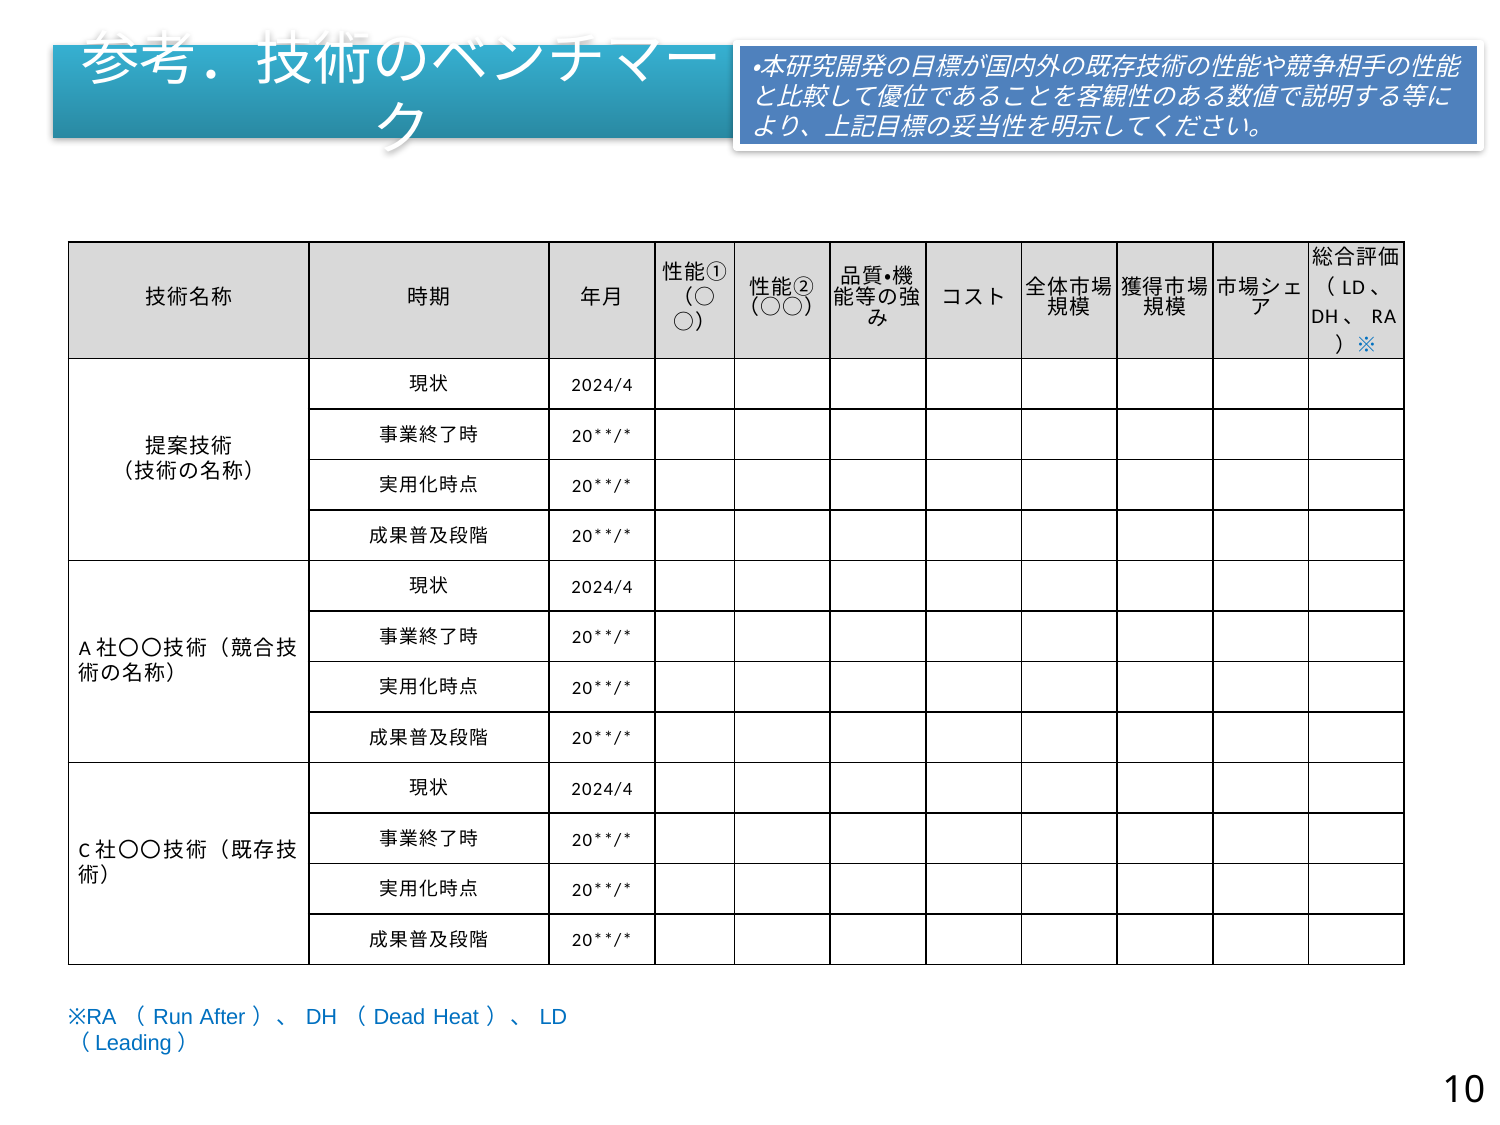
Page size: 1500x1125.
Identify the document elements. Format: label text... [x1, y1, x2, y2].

table_cell [1214, 662, 1308, 711]
table_cell [1022, 612, 1116, 661]
table_cell [735, 511, 829, 560]
table_cell [1022, 460, 1116, 509]
table_cell [927, 359, 1021, 408]
text_box ・本研究開発の目標が国内外の既存技術の性能や競争相手の性能と比較して優位であることを客観性のある数値で説明する等により、上記目標の妥当性を明示してください。 [733, 40, 1484, 151]
table_cell [927, 460, 1021, 509]
table_cell 成果普及段階 [310, 915, 548, 964]
table_cell [1214, 864, 1308, 913]
table_cell [927, 763, 1021, 812]
table_cell 現状 [310, 763, 548, 812]
table_cell [1118, 763, 1212, 812]
table_cell [927, 713, 1021, 762]
table_header 全体市場規模 [1022, 243, 1116, 358]
table_cell [1022, 915, 1116, 964]
table_cell [1309, 915, 1403, 964]
table_cell [735, 612, 829, 661]
table_cell [656, 460, 734, 509]
table_cell [656, 915, 734, 964]
text_box 10 [1397, 1071, 1486, 1110]
table_cell 現状 [310, 359, 548, 408]
table_cell 2024/4 [550, 359, 654, 408]
table_cell [735, 814, 829, 863]
table_cell 現状 [310, 561, 548, 610]
table_cell [831, 763, 925, 812]
table_cell [735, 915, 829, 964]
table_cell [831, 460, 925, 509]
table_cell [1309, 359, 1403, 408]
table_cell 2024/4 [550, 561, 654, 610]
table_cell [1214, 511, 1308, 560]
table_cell [1214, 460, 1308, 509]
table_header 品質・機能等の強み [831, 243, 925, 358]
table_cell [831, 511, 925, 560]
table_cell [1118, 662, 1212, 711]
table_cell [1118, 359, 1212, 408]
table_cell [1309, 410, 1403, 459]
table_cell [1118, 612, 1212, 661]
table_cell [656, 814, 734, 863]
table_header 獲得市場規模 [1118, 243, 1212, 358]
table_cell [1022, 713, 1116, 762]
table_cell 事業終了時 [310, 410, 548, 459]
table_cell [1214, 915, 1308, 964]
table_cell [1309, 763, 1403, 812]
table_cell [1022, 763, 1116, 812]
table_cell 事業終了時 [310, 612, 548, 661]
table_cell [735, 359, 829, 408]
table_header 性能① （○○） [656, 243, 734, 358]
table_header 総合評価（LD、DH、RA）※ [1309, 243, 1403, 358]
table_cell [1022, 814, 1116, 863]
table_cell 2024/4 [550, 763, 654, 812]
table_cell [831, 814, 925, 863]
table_cell 20**/* [550, 814, 654, 863]
table_cell [656, 662, 734, 711]
table_cell [735, 763, 829, 812]
table_cell [656, 713, 734, 762]
table_cell [1309, 814, 1403, 863]
table_cell [831, 915, 925, 964]
table_cell [927, 864, 1021, 913]
table_cell [1214, 410, 1308, 459]
table_cell [1214, 561, 1308, 610]
table_cell [1309, 612, 1403, 661]
table_cell [1309, 713, 1403, 762]
table_cell 事業終了時 [310, 814, 548, 863]
table_header 性能② （○○） [735, 243, 829, 358]
table_cell [927, 814, 1021, 863]
table_cell [1022, 662, 1116, 711]
table_cell [1214, 359, 1308, 408]
table_cell [927, 662, 1021, 711]
table_cell [831, 864, 925, 913]
table_header 時期 [310, 243, 548, 358]
table_cell [927, 561, 1021, 610]
table_cell [1118, 864, 1212, 913]
table_cell [1118, 915, 1212, 964]
table_cell [927, 511, 1021, 560]
table_cell 実用化時点 [310, 864, 548, 913]
table_cell [735, 662, 829, 711]
table_cell [1309, 864, 1403, 913]
title 参考．技術のベンチマーク [53, 45, 729, 138]
table_header 技術名称 [69, 243, 308, 358]
table_cell [927, 612, 1021, 661]
table_cell A社〇〇技術（競合技術の名称） [69, 561, 308, 762]
table_cell 20**/* [550, 713, 654, 762]
table_cell [831, 410, 925, 459]
table_cell [1118, 460, 1212, 509]
table_cell [927, 410, 1021, 459]
table_cell 20**/* [550, 864, 654, 913]
table_cell [735, 410, 829, 459]
table_header 年月 [550, 243, 654, 358]
table_cell [1309, 511, 1403, 560]
table_cell 提案技術 （技術の名称） [69, 359, 308, 560]
table_cell 成果普及段階 [310, 713, 548, 762]
table_cell [927, 915, 1021, 964]
table_cell [735, 460, 829, 509]
table_header コスト [927, 243, 1021, 358]
table_cell 20**/* [550, 915, 654, 964]
table_cell [1309, 662, 1403, 711]
table_cell [1022, 511, 1116, 560]
table_cell [656, 410, 734, 459]
table_cell 20**/* [550, 460, 654, 509]
table_cell [1214, 814, 1308, 863]
table_cell 20**/* [550, 612, 654, 661]
table_cell [735, 713, 829, 762]
table_cell [1118, 410, 1212, 459]
table_cell [1118, 814, 1212, 863]
table_cell [656, 359, 734, 408]
table_cell C社〇〇技術（既存技術） [69, 763, 308, 964]
table_cell [831, 713, 925, 762]
table_cell [1214, 763, 1308, 812]
table_cell 20**/* [550, 662, 654, 711]
table_cell 20**/* [550, 410, 654, 459]
table_cell 実用化時点 [310, 460, 548, 509]
table_cell [1022, 864, 1116, 913]
table_header 市場シェア [1214, 243, 1308, 358]
table_cell [1309, 561, 1403, 610]
table_cell 20**/* [550, 511, 654, 560]
table_cell [831, 612, 925, 661]
table_cell [1022, 359, 1116, 408]
table_cell [1309, 460, 1403, 509]
table_cell [831, 359, 925, 408]
table_cell [656, 511, 734, 560]
table_cell [1022, 561, 1116, 610]
table_cell [656, 864, 734, 913]
table_cell [831, 561, 925, 610]
table_cell [1214, 612, 1308, 661]
table_cell 実用化時点 [310, 662, 548, 711]
table_cell [831, 662, 925, 711]
table_cell [1118, 511, 1212, 560]
table_cell [1118, 561, 1212, 610]
table_cell [1214, 713, 1308, 762]
table_cell [656, 612, 734, 661]
table_cell [656, 763, 734, 812]
table_cell [1118, 713, 1212, 762]
table_cell 成果普及段階 [310, 511, 548, 560]
table_cell [656, 561, 734, 610]
table_cell [735, 864, 829, 913]
table_cell [735, 561, 829, 610]
text_box ※RA（Run After）、DH（Dead Heat）、LD（Leading） [53, 995, 588, 1033]
table_cell [1022, 410, 1116, 459]
